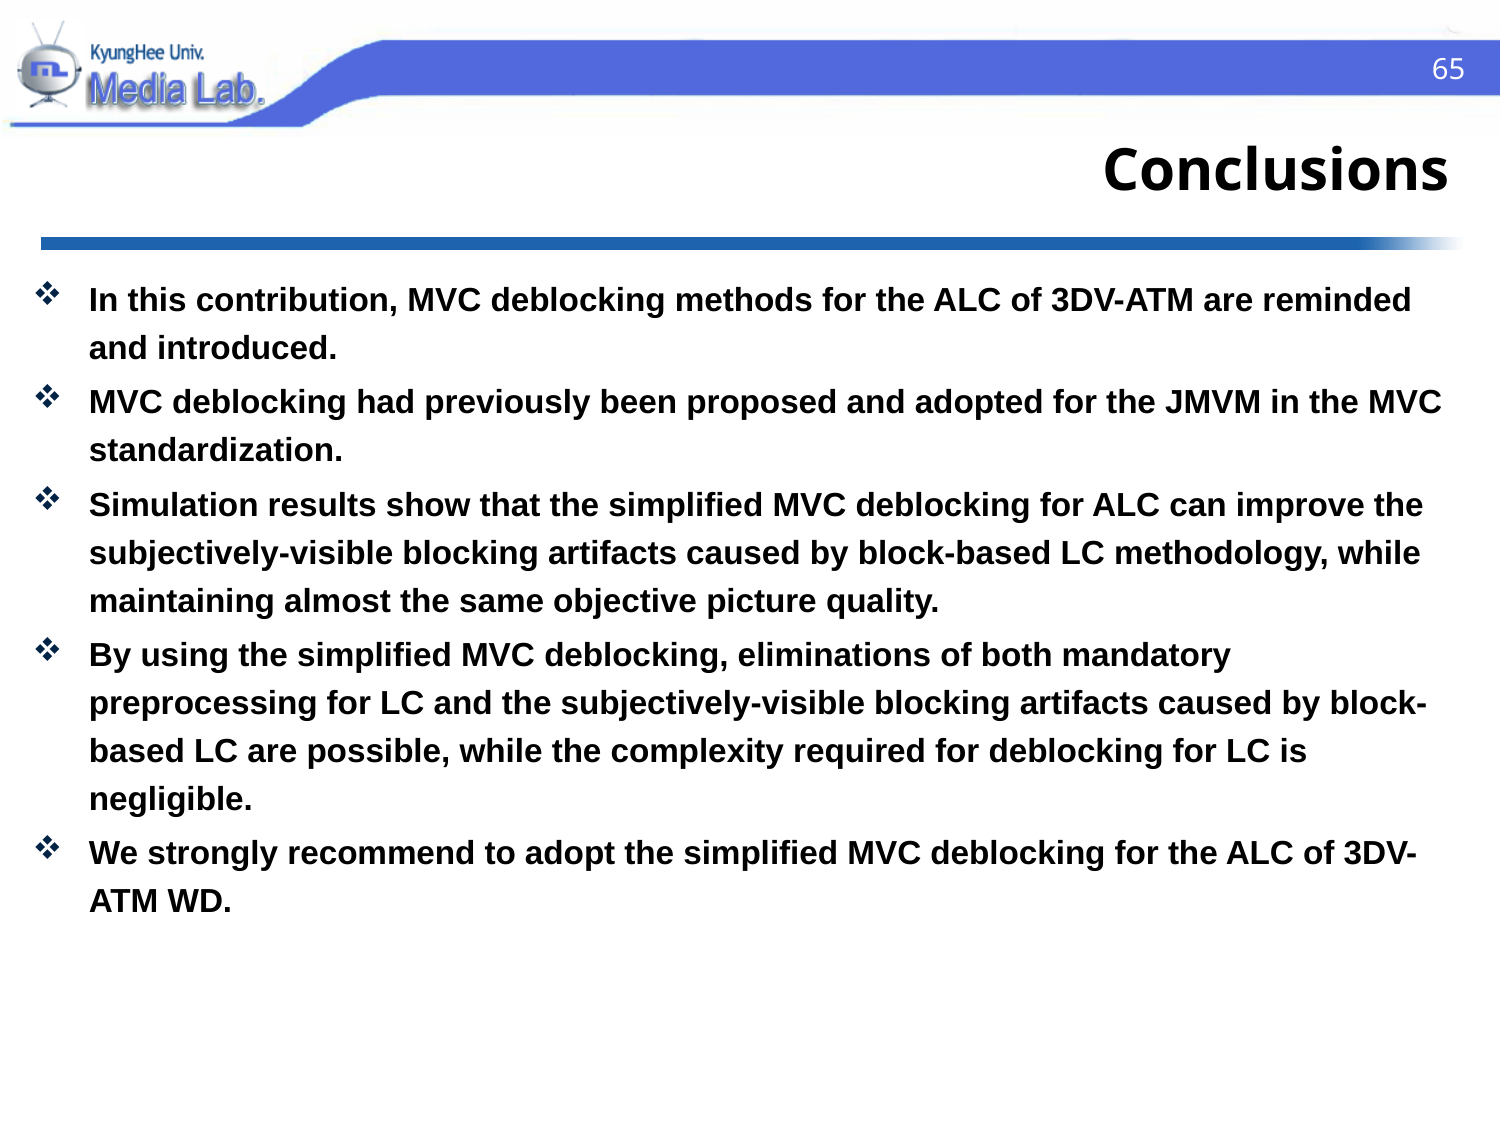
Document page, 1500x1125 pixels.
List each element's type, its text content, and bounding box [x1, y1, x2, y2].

slide_number 65 [1403, 42, 1481, 93]
picture [41, 237, 1500, 250]
title Conclusions [312, 101, 1465, 233]
list In this contribution, MVC deblocking methods for the ALC of 3DV-ATM are reminded and introduced. MVC deblocking had previously been proposed and adopted for the JMVM in the MVC standardization. Simulation results show that the simplified MVC deblocking for ALC can improve the subjectively-visible blocking artifacts caused by block-based LC methodology, while maintaining almost the same objective picture quality. By using the simplified MVC deblocking, eliminations of both mandatory preprocessing for LC and the subjectively-visible blocking artifacts caused by block-based LC are possible, while the complexity required for deblocking for LC is negligible. We strongly recommend to adopt the simplified MVC deblocking for the ALC of 3DV-ATM WD. [17, 262, 1483, 1107]
picture [0, 0, 1500, 138]
